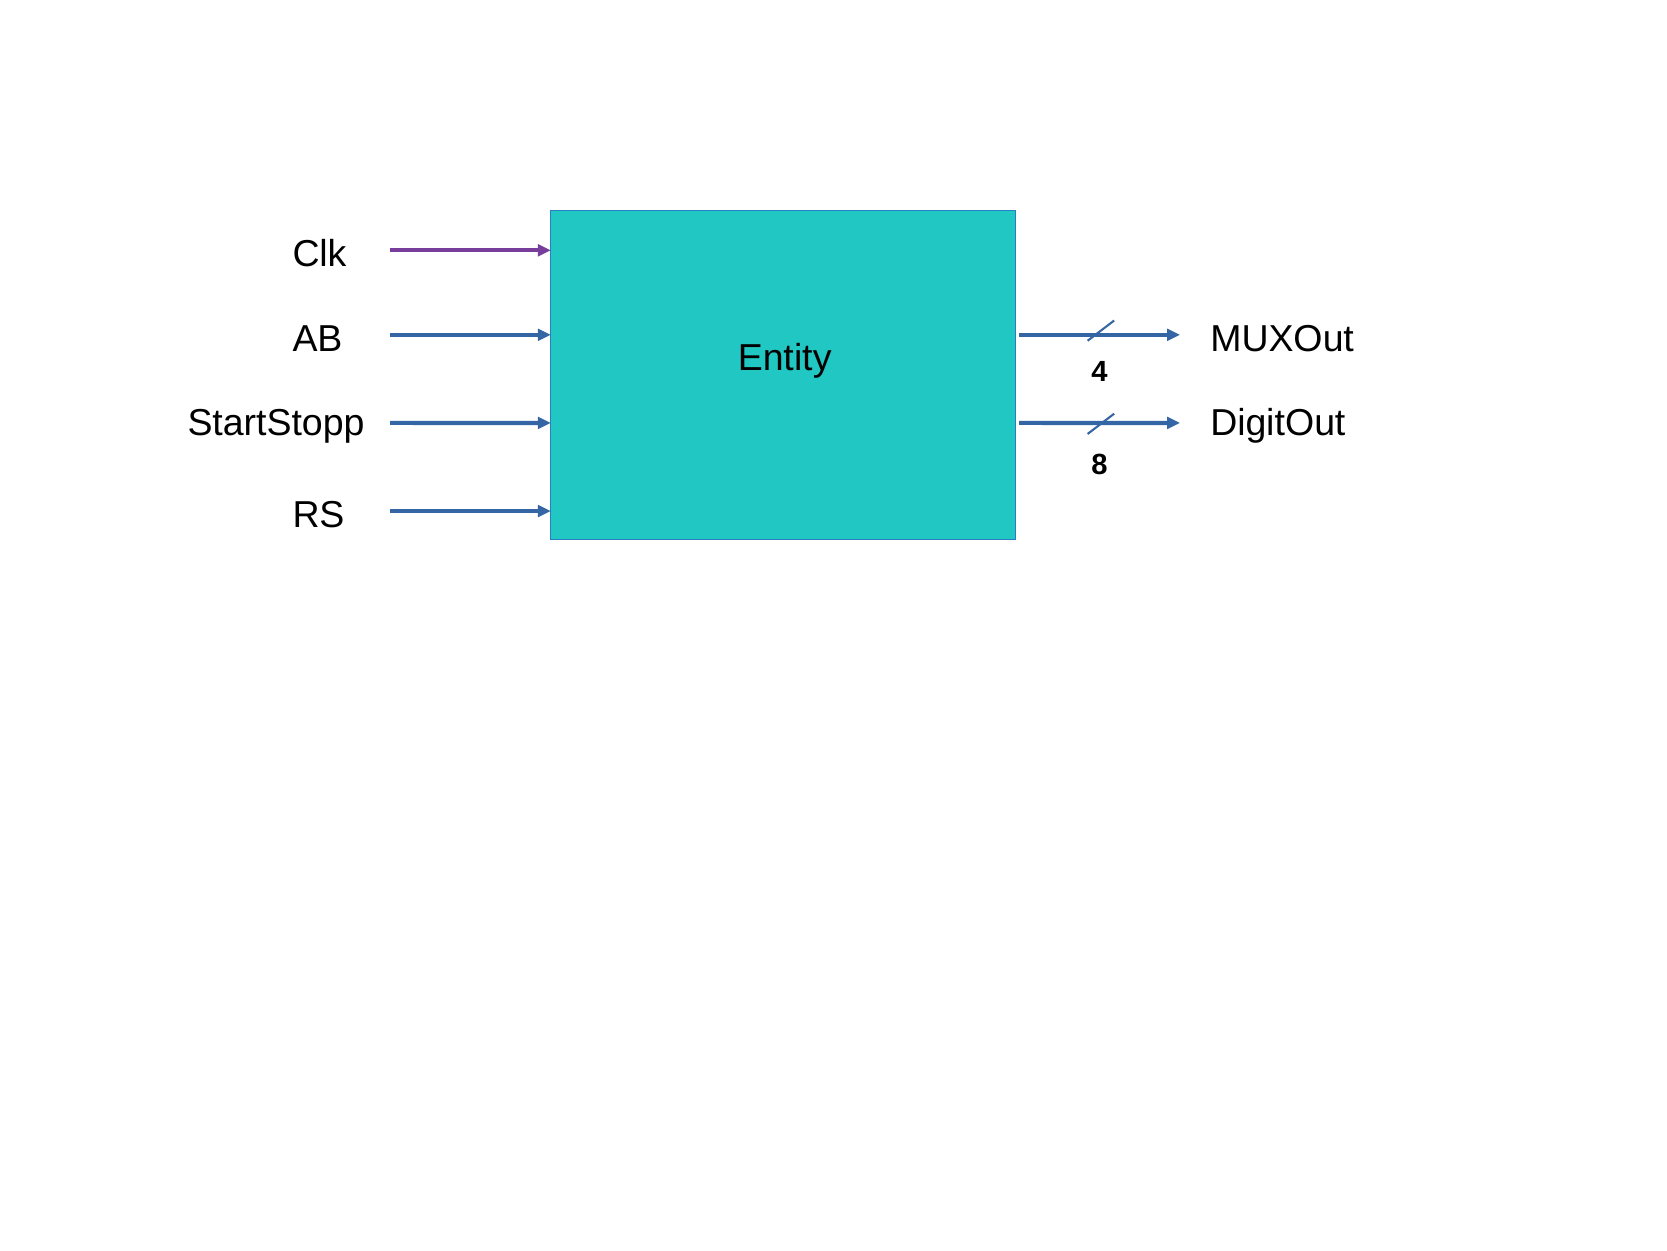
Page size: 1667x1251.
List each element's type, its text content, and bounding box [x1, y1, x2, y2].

text_box 8 [1049, 438, 1150, 487]
text_box Entity [682, 327, 888, 385]
text_box [390, 416, 551, 430]
text_box MUXOut [1204, 307, 1391, 365]
text_box [390, 328, 551, 341]
text_box 4 [1049, 345, 1150, 393]
text_box DigitOut [1204, 391, 1391, 450]
text_box AB [286, 307, 366, 365]
text_box [550, 210, 1016, 540]
text_box Clk [286, 222, 366, 281]
text_box StartStopp [181, 391, 387, 450]
text_box RS [286, 483, 366, 541]
text_box [390, 504, 551, 518]
text_box [390, 244, 551, 257]
text_box [1019, 416, 1180, 430]
text_box [1096, 328, 1180, 341]
